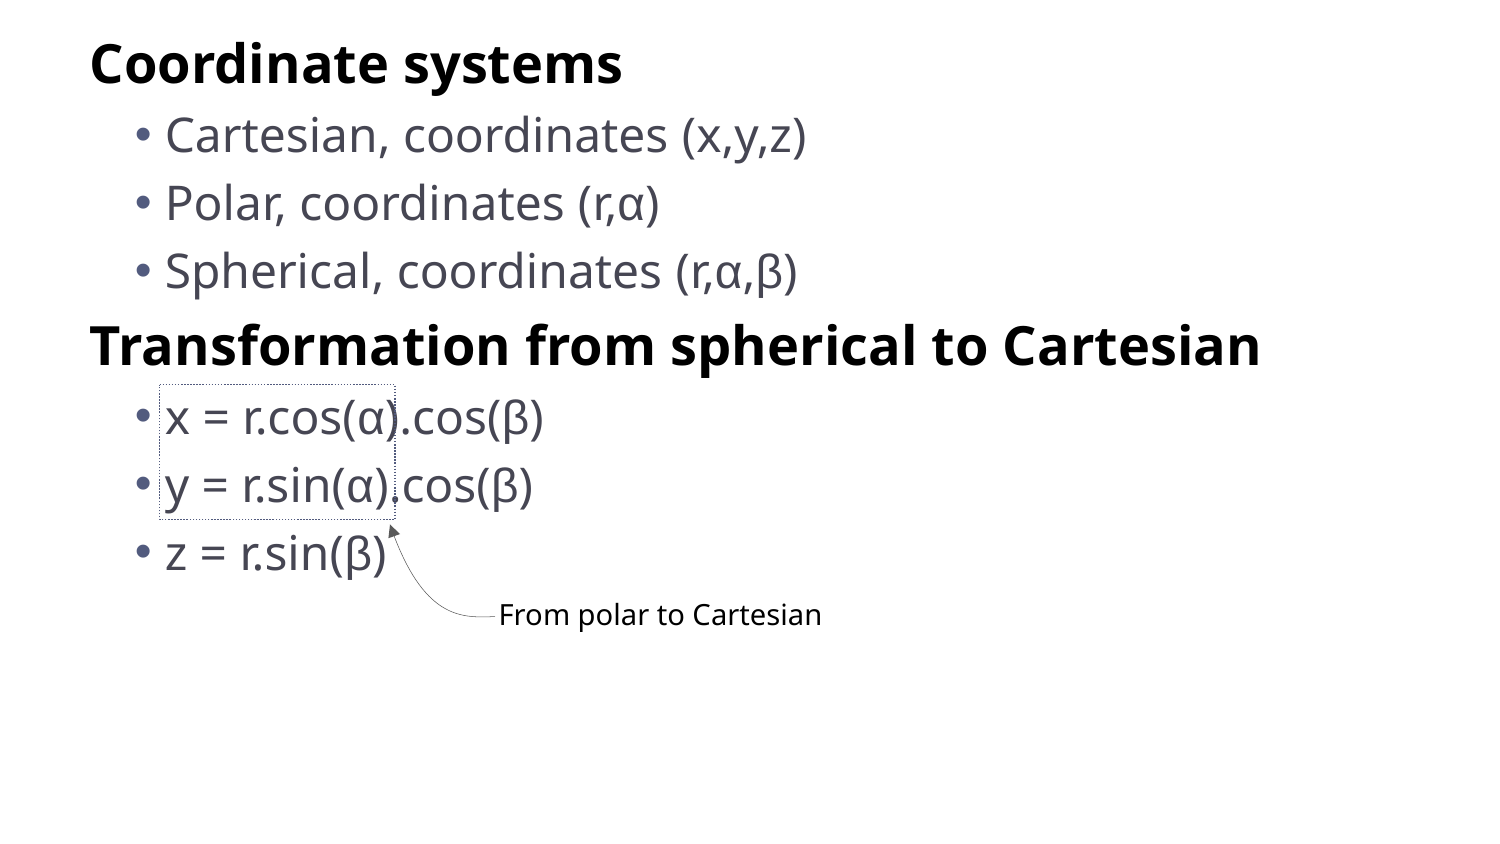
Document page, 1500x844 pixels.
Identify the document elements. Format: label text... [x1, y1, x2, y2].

text_box [158, 383, 396, 521]
text_box From polar to Cartesian [482, 582, 842, 645]
text_box [388, 524, 496, 619]
list Coordinate systems Cartesian, coordinates (x,y,z) Polar, coordinates (r,α) Spherical, coordinates (r,α,β) Transformation from spherical to Cartesian x = r.cos(α).cos(β) y = r.sin(α).cos(β) z = r.sin(β) [75, 21, 1475, 835]
